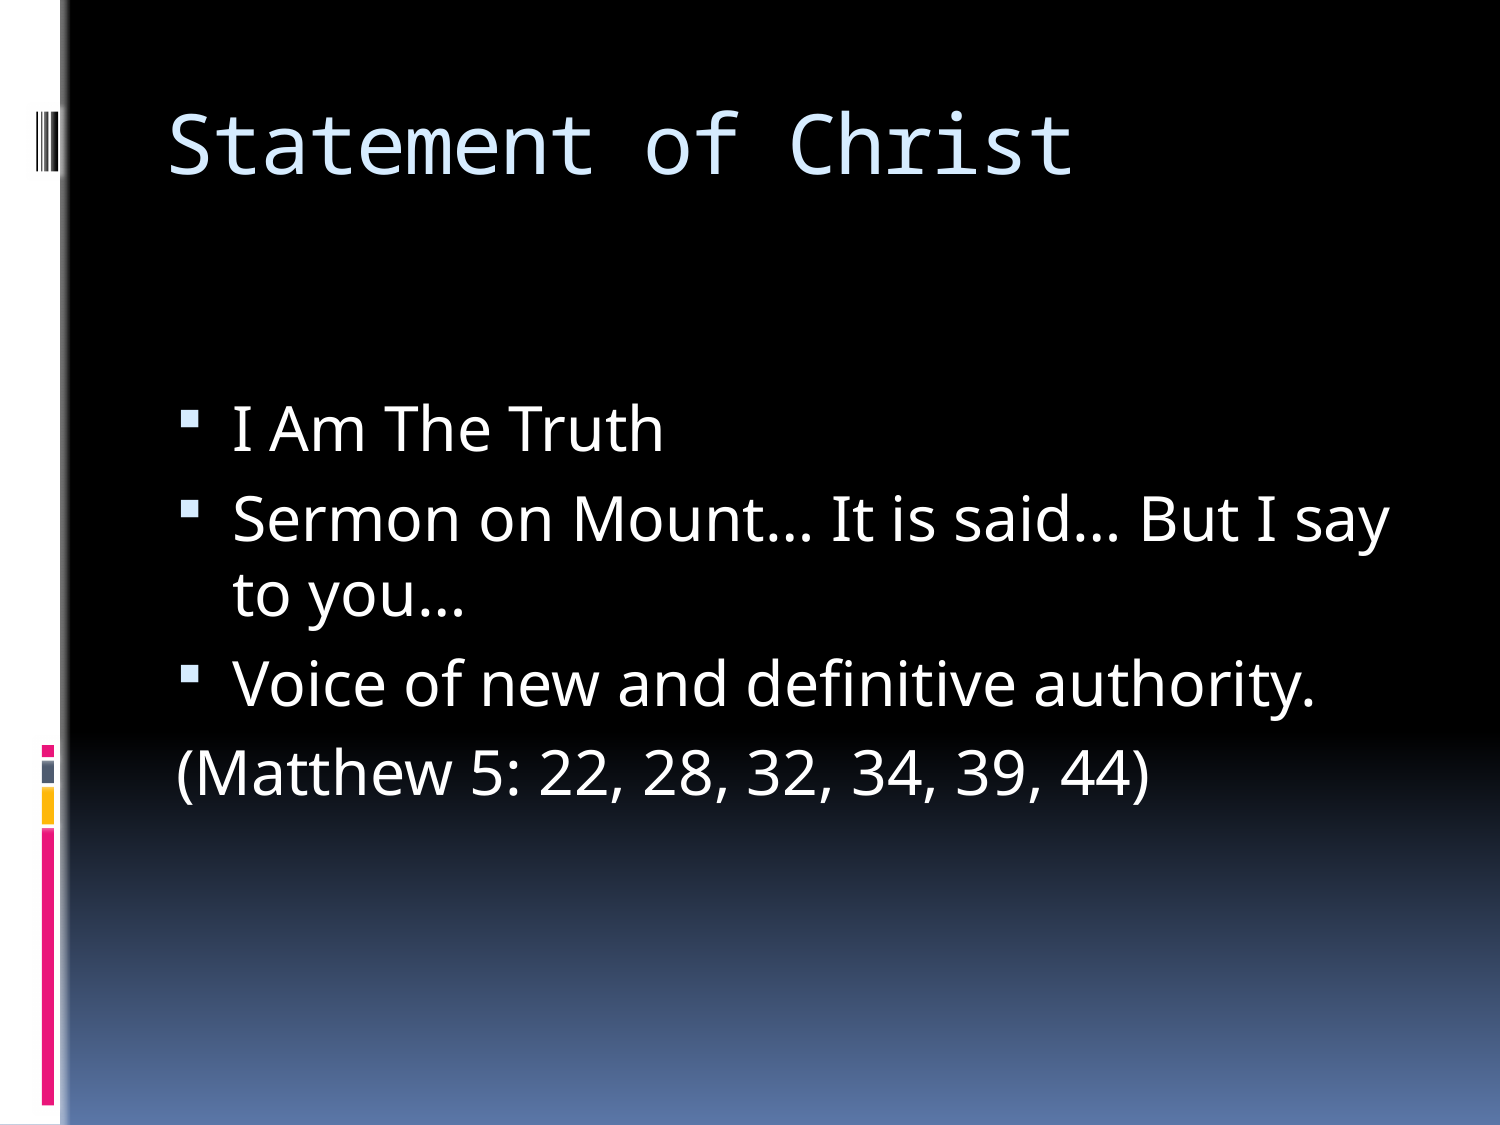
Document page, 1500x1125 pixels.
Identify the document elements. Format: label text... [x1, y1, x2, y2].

title Statement of Christ [150, 83, 1425, 234]
list I Am The Truth Sermon on Mount… It is said… But I say to you… Voice of new and definitive authority. (Matthew 5: 22, 28, 32, 34, 39, 44) [150, 292, 1425, 1043]
